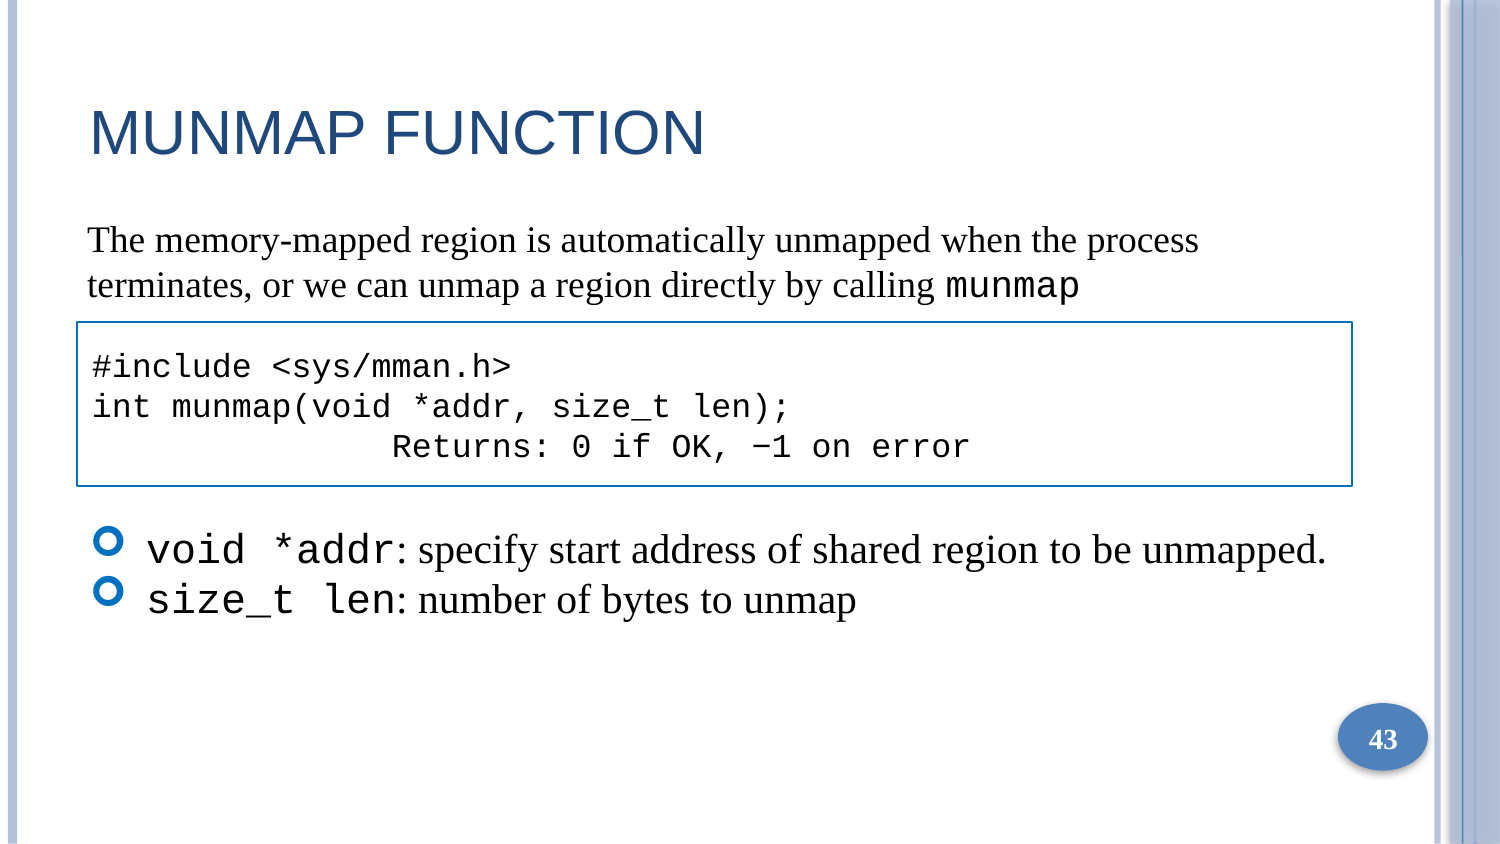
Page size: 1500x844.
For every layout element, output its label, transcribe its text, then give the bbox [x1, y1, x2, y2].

title MUΝMAP Function [75, 33, 1300, 175]
text_box void *addr: specify start address of shared region to be unmapped. size_t len: number of bytes to unmap [74, 514, 1350, 629]
text_box The memory-mapped region is automatically unmapped when the process terminates, or we can unmap a region directly by calling munmap [72, 207, 1350, 312]
text_box #include <sys/mman.h> int munmap(void *addr, size_t len); Returns: 0 if OK, −1 on error [75, 320, 1354, 488]
slide_number 43 [1333, 705, 1434, 770]
